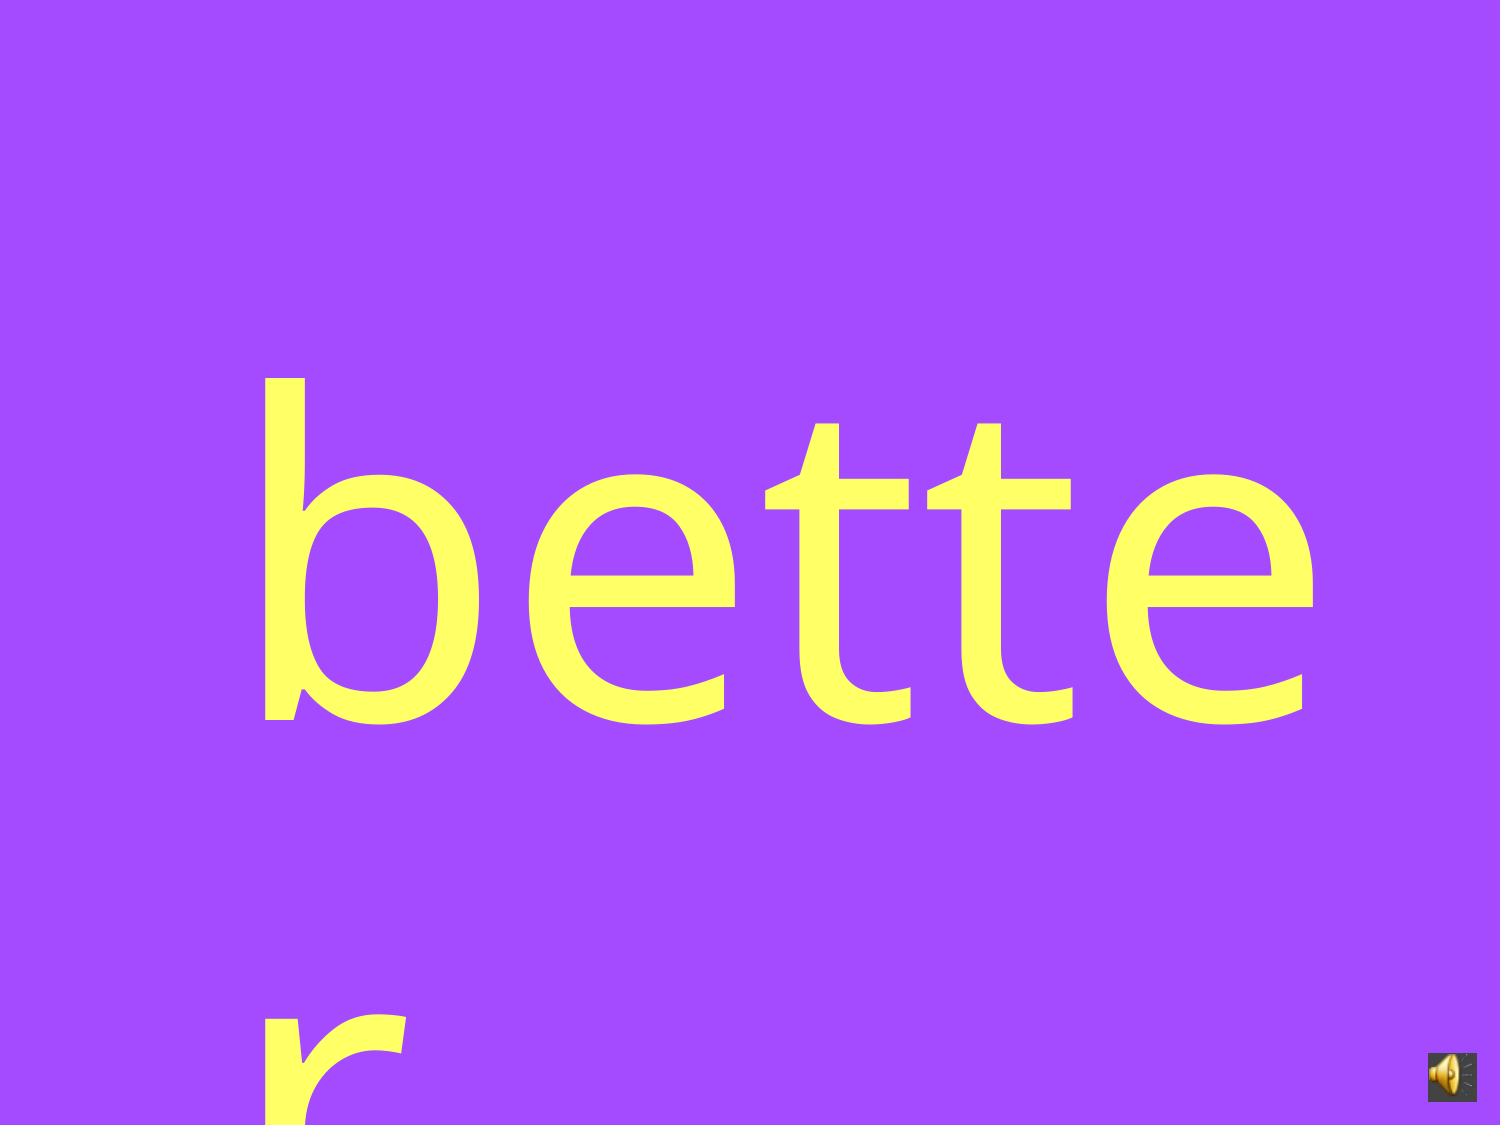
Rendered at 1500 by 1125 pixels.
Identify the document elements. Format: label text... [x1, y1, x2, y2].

picture [1427, 1052, 1478, 1103]
subtitle better [212, 262, 1450, 763]
